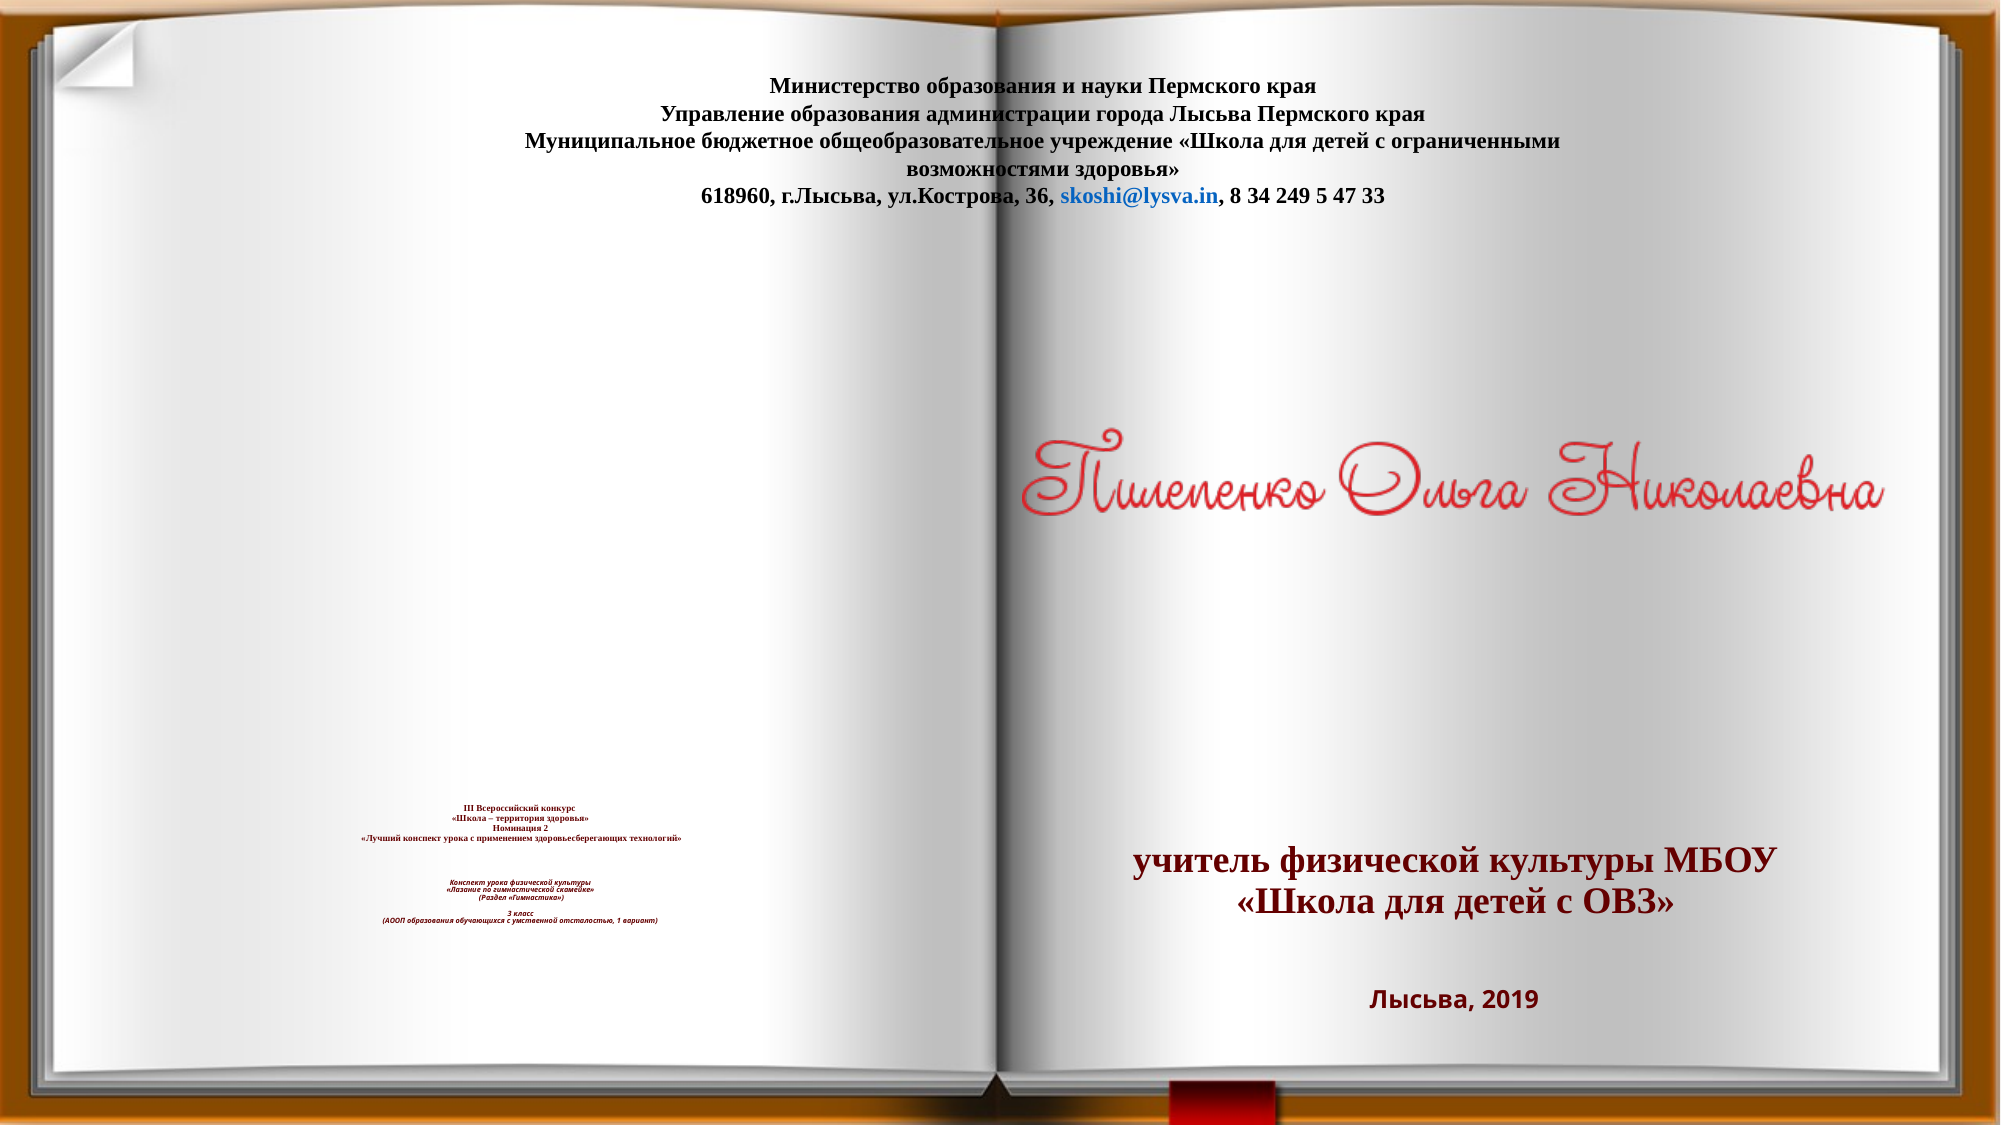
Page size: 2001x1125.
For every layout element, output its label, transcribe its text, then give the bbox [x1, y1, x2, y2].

picture [0, 0, 2001, 1125]
text_box учитель физической культуры МБОУ «Школа для детей с ОВЗ» [1069, 540, 1842, 933]
text_box Лысьва, 2019 [1068, 630, 1841, 1022]
title III Всероссийский конкурс «Школа – территория здоровья» Номинация 2 «Лучший конспект урока с применением здоровьесберегающих технологий» Конспект урока физической культуры «Лазание по гимнастической скамейке» (Раздел «Гимнастика») 3 класс (АООП образования обучающихся с умственной отсталостью, 1 вариант) [134, 582, 907, 974]
text_box Министерство образования и науки Пермского края Управление образования администрации города Лысьва Пермского края Муниципальное бюджетное общеобразовательное учреждение «Школа для детей с ограниченными возможностями здоровья» 618960, г.Лысьва, ул.Кострова, 36, skoshi@lysva.in, 8 34 249 5 47 33 [492, 63, 1594, 216]
